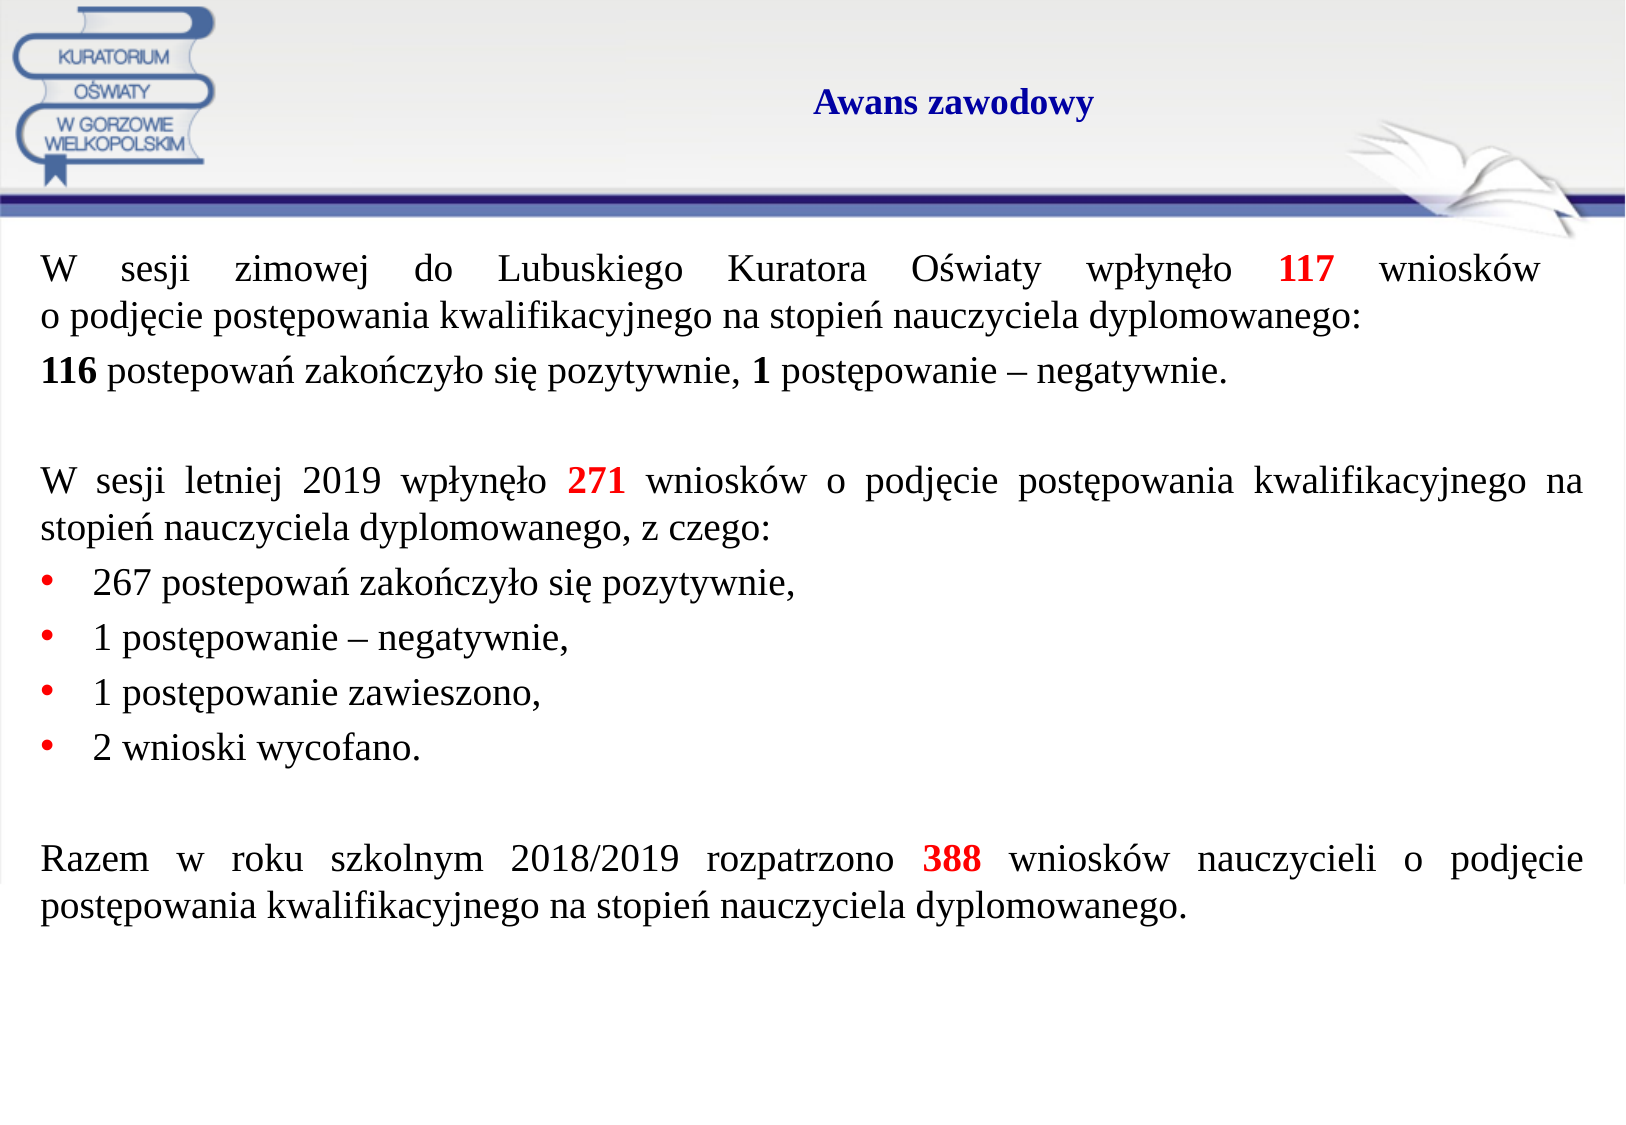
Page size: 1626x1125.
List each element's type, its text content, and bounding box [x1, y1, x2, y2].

title Awans zawodowy [317, 23, 1600, 176]
list W sesji zimowej do Lubuskiego Kuratora Oświaty wpłynęło 117 wniosków o podjęcie postępowania kwalifikacyjnego na stopień nauczyciela dyplomowanego: 116 postepowań zakończyło się pozytywnie, 1 postępowanie – negatywnie. W sesji letniej 2019 wpłynęło 271 wniosków o podjęcie postępowania kwalifikacyjnego na stopień nauczyciela dyplomowanego, z czego: 267 postepowań zakończyło się pozytywnie, 1 postępowanie – negatywnie, 1 postępowanie zawieszono, 2 wnioski wycofano. Razem w roku szkolnym 2018/2019 rozpatrzono 388 wniosków nauczycieli o podjęcie postępowania kwalifikacyjnego na stopień nauczyciela dyplomowanego. [25, 234, 1600, 938]
picture [0, 0, 1626, 1125]
